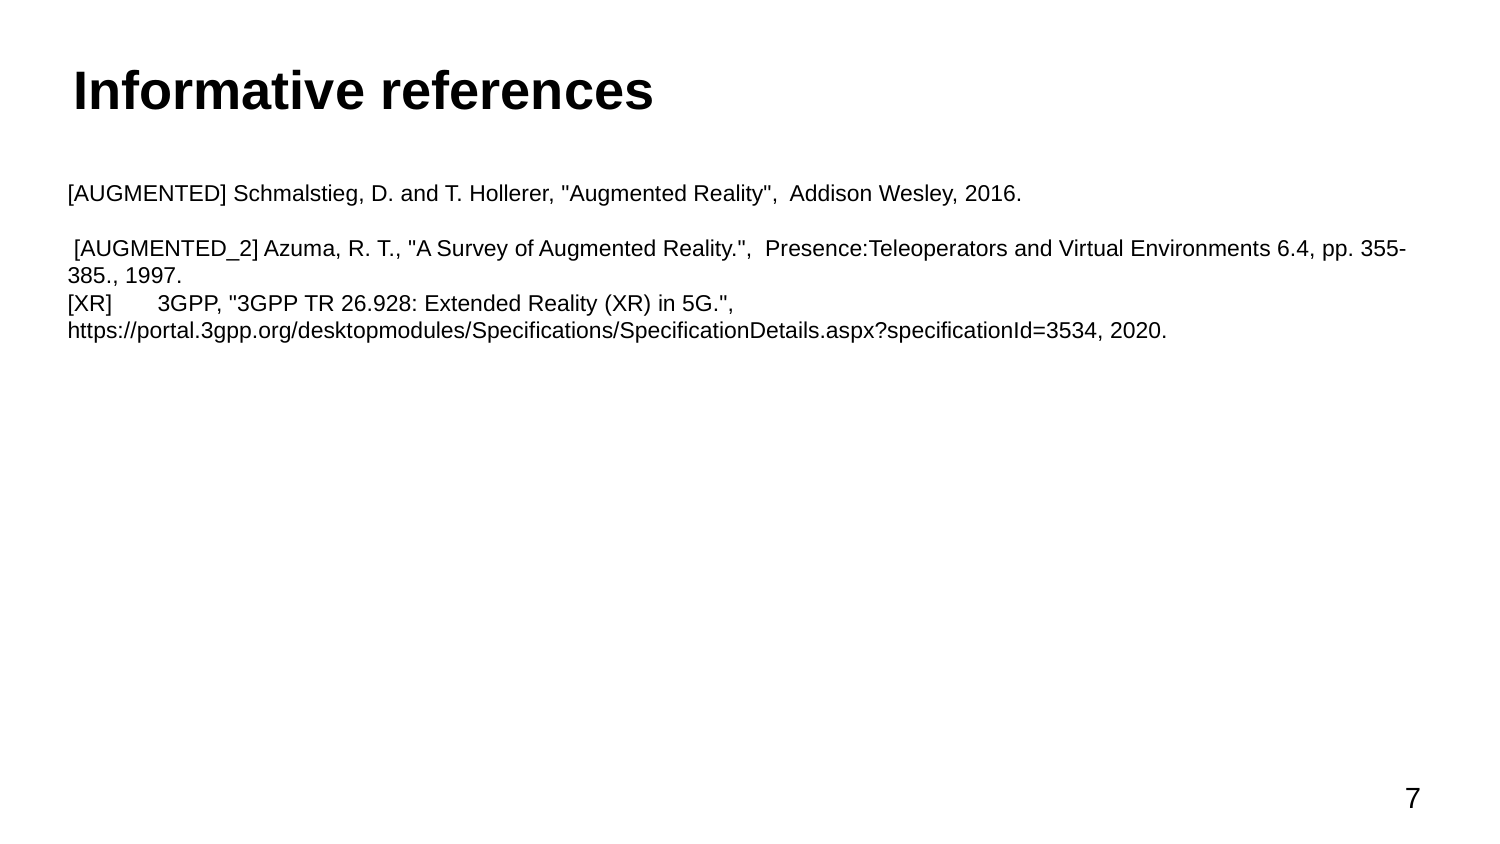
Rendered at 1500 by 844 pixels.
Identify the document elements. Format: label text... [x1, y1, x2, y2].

slide_number 7 [1389, 764, 1480, 830]
text_box [AUGMENTED] Schmalstieg, D. and T. Hollerer, "Augmented Reality", Addison Wesley, 2016. [AUGMENTED_2] Azuma, R. T., "A Survey of Augmented Reality.", Presence:Teleoperators and Virtual Environments 6.4, pp. 355-385., 1997. [XR] 3GPP, "3GPP TR 26.928: Extended Reality (XR) in 5G.", https://portal.3gpp.org/desktopmodules/Specifications/SpecificationDetails.aspx?specificationId=3534, 2020. [52, 143, 1448, 378]
title Informative references [58, 30, 1456, 125]
